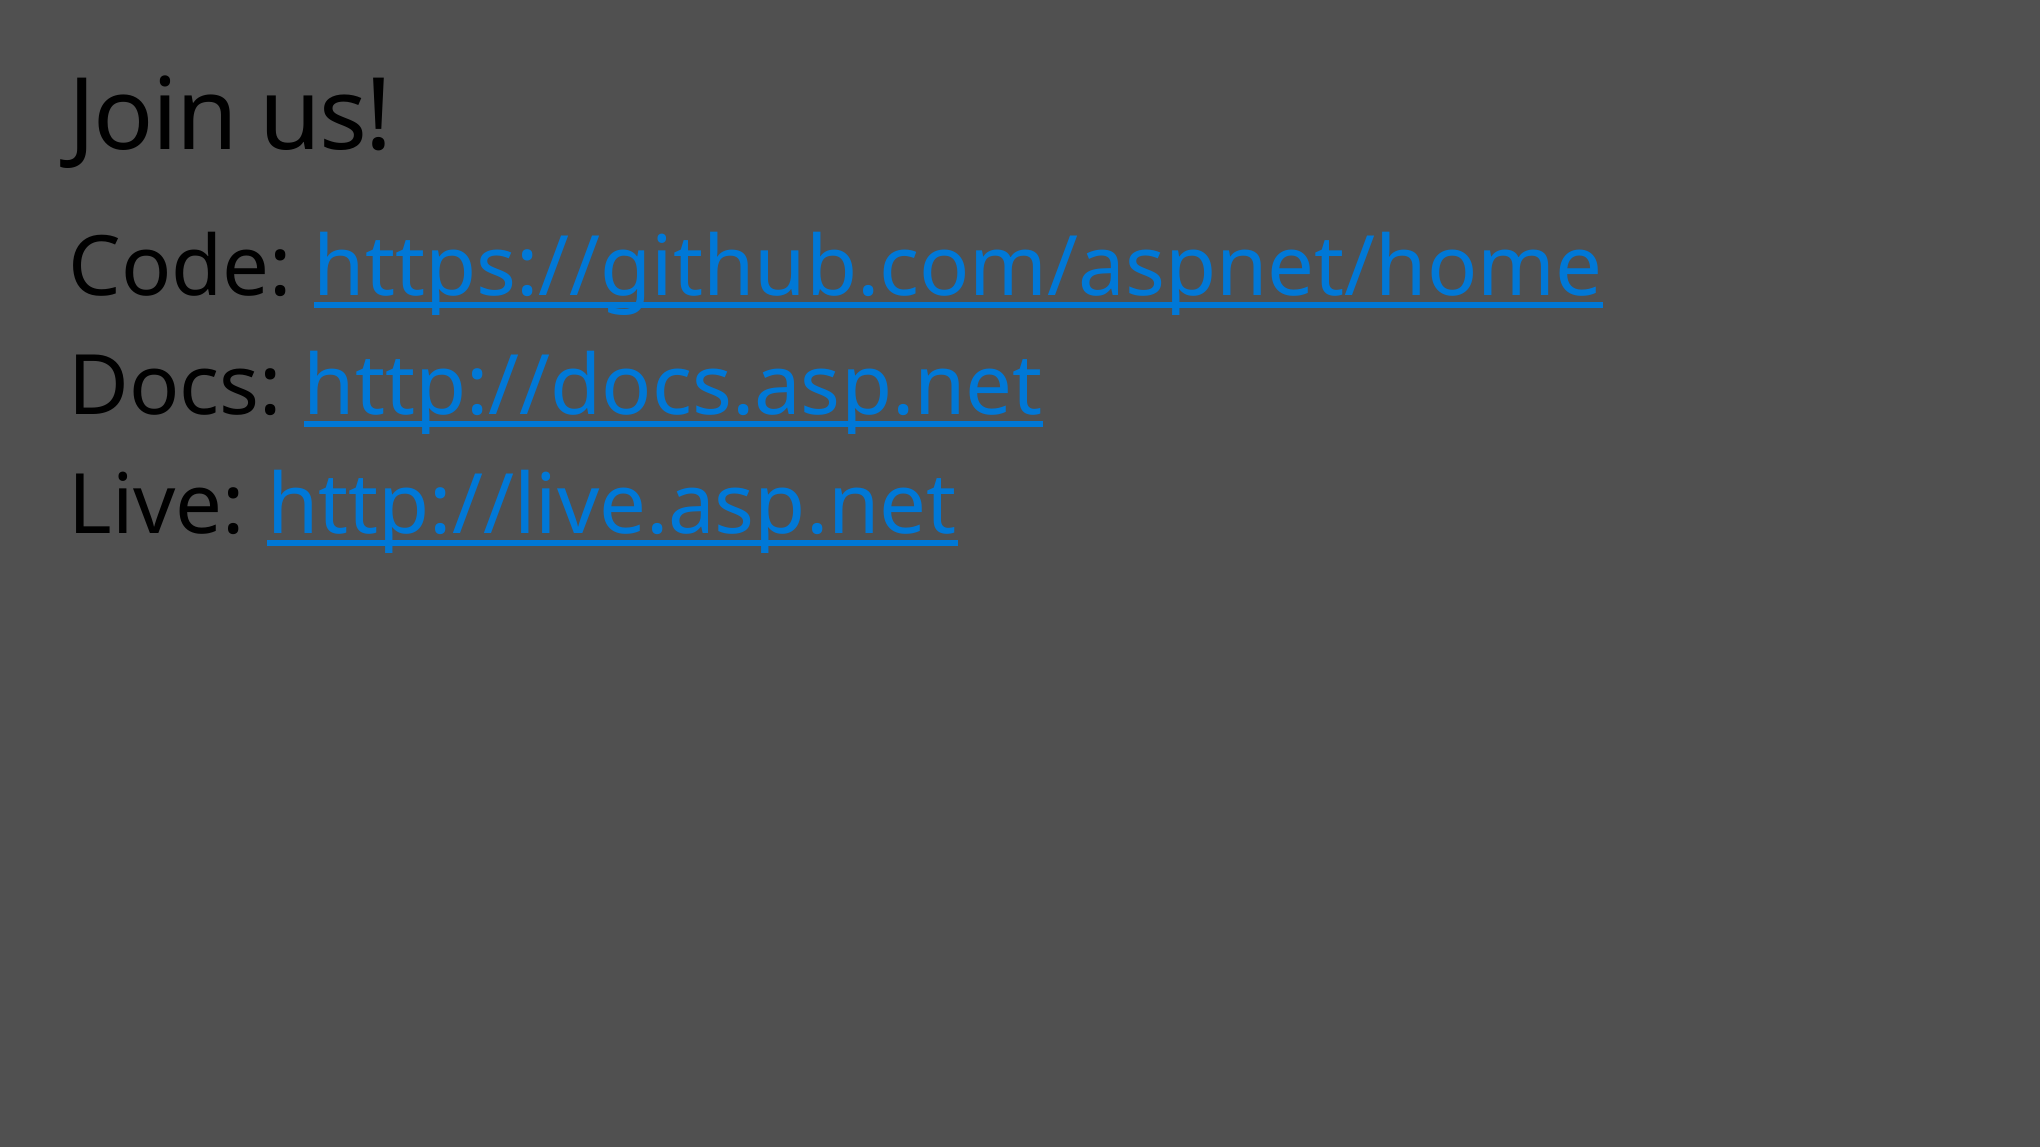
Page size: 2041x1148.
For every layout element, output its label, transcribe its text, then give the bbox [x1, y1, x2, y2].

list Code: https://github.com/aspnet/home Docs: http://docs.asp.net Live: http://live.asp.net [45, 198, 1996, 538]
title Join us! [45, 48, 1996, 198]
